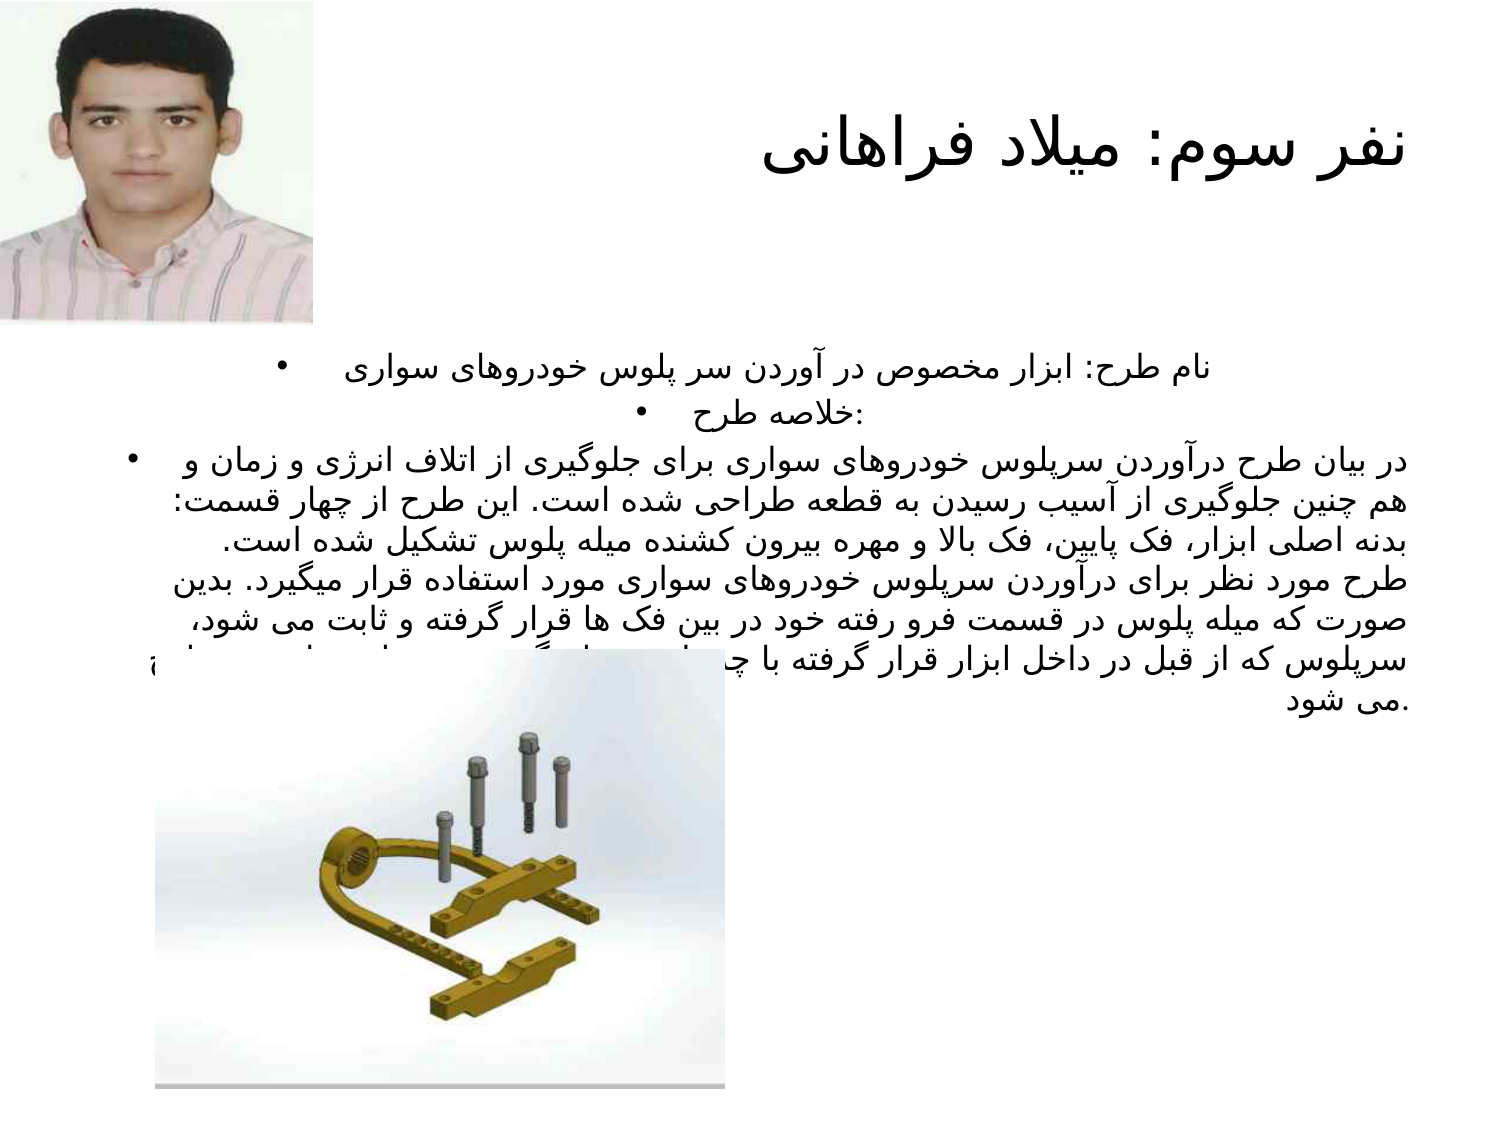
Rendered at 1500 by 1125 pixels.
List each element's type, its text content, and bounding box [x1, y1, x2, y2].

title نفر سوم: میلاد فراهانی [316, 45, 1425, 233]
picture [0, 1, 313, 325]
list نام طرح: ابزار مخصوص در آوردن سر پلوس خودروهای سواری خلاصه طرح: در بیان طرح درآوردن سرپلوس خودروهای سواری برای جلوگیری از اتلاف انرژی و زمان و هم چنین جلوگیری از آسیب رسیدن به قطعه طراحی شده است. این طرح از چهار قسمت: بدنه اصلی ابزار، فک پایین، فک بالا و مهره بیرون کشنده میله پلوس تشکیل شده است. طرح مورد نظر برای درآوردن سرپلوس خودروهای سواری مورد استفاده قرار میگیرد. بدین صورت که میله پلوس در قسمت فرو رفته خود در بین فک ها قرار گرفته و ثابت می شود، سرپلوس که از قبل در داخل ابزار قرار گرفته با چرخاندن ساعتگرد مهره، از محل خود خارج می شود. [75, 337, 1425, 1005]
picture [155, 649, 725, 1090]
